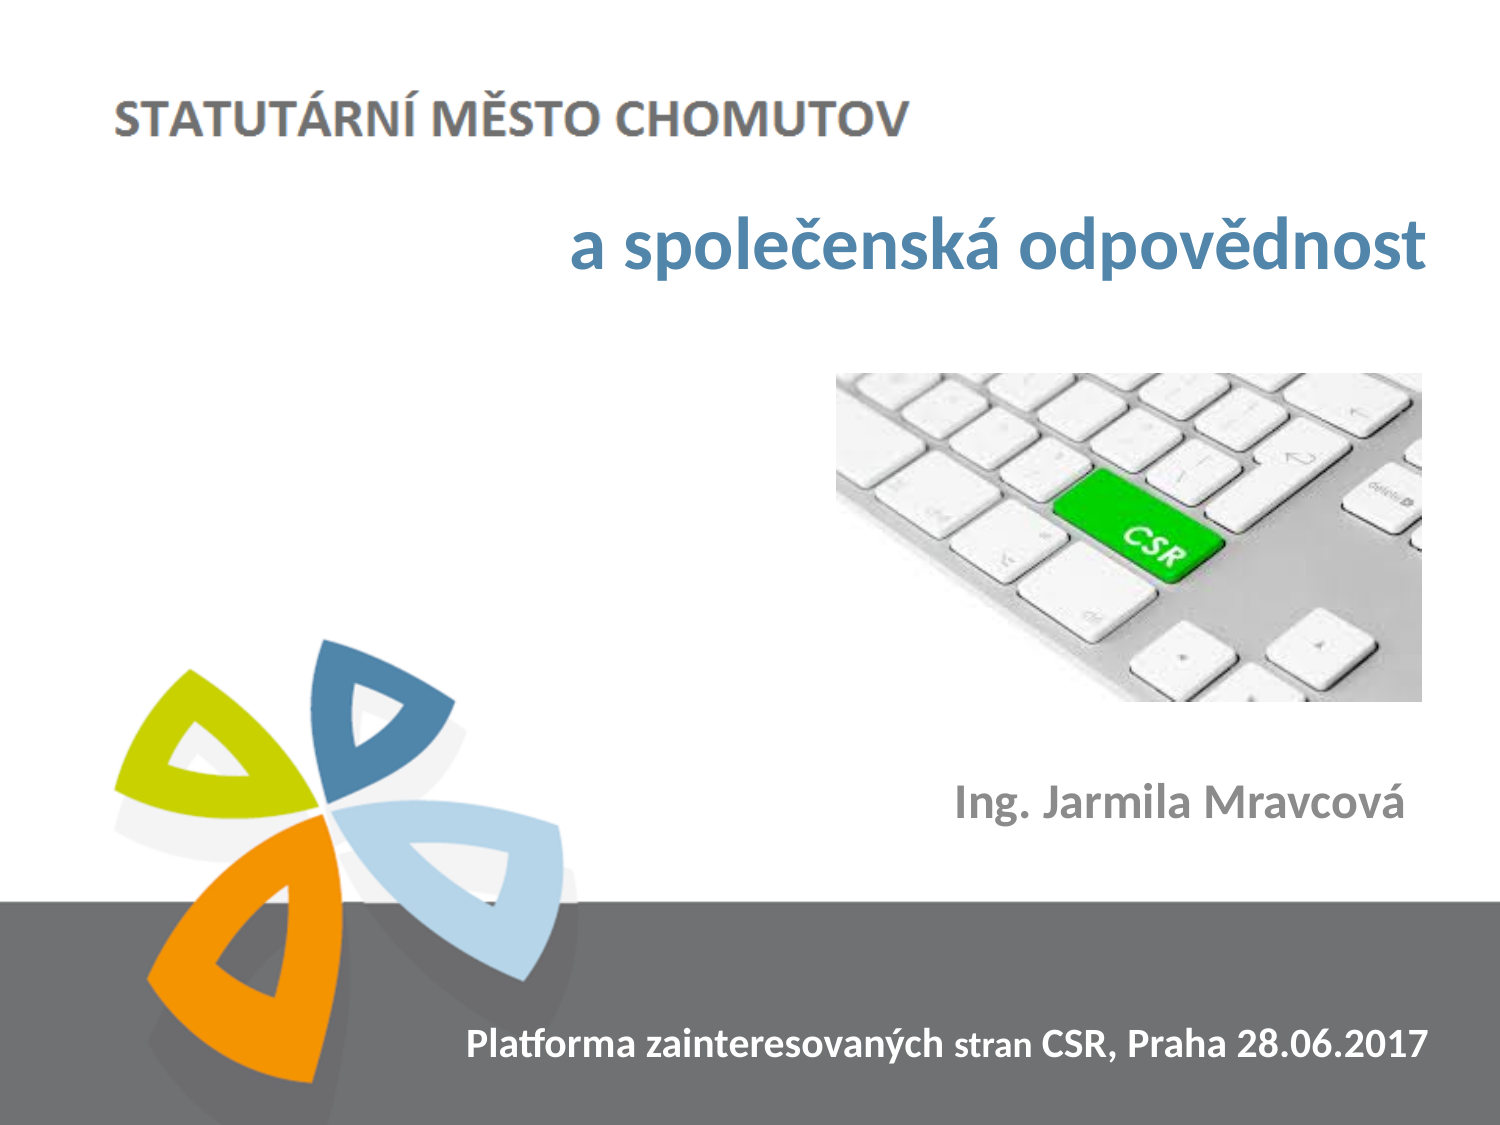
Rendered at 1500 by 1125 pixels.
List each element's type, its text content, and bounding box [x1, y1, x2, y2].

subtitle Ing. Jarmila Mravcová [889, 760, 1422, 856]
picture [0, 0, 1500, 1125]
title a společenská odpovědnost [41, 187, 1444, 429]
text_box Platforma zainteresovaných stran CSR, Praha 28.06.2017 [218, 1008, 1444, 1125]
